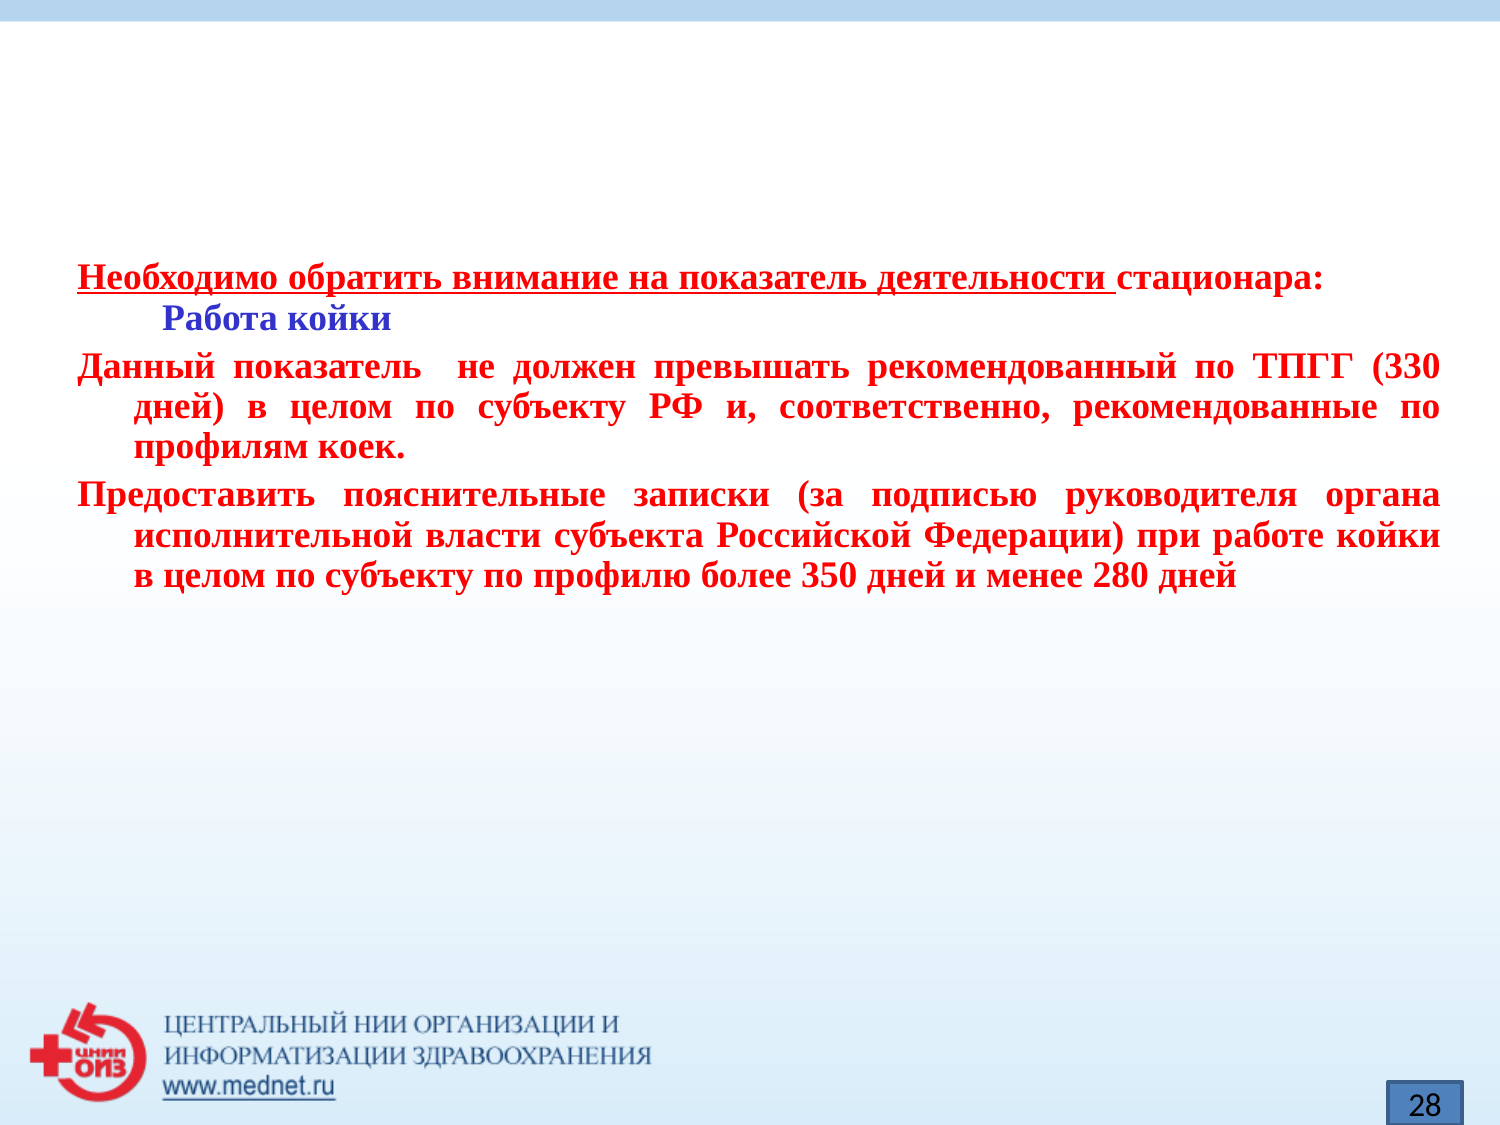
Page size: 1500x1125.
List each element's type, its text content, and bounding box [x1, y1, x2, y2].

text_box 28 [1386, 1080, 1464, 1125]
picture [0, 0, 1500, 1125]
text_box Необходимо обратить внимание на показатель деятельности стационара: Работа койки Данный показатель не должен превышать рекомендованный по ТПГГ (330 дней) в целом по субъекту РФ и, соответственно, рекомендованные по профилям коек. Предоставить пояснительные записки (за подписью руководителя органа исполнительной власти субъекта Российской Федерации) при работе койки в целом по субъекту по профилю более 350 дней и менее 280 дней [62, 249, 1457, 925]
